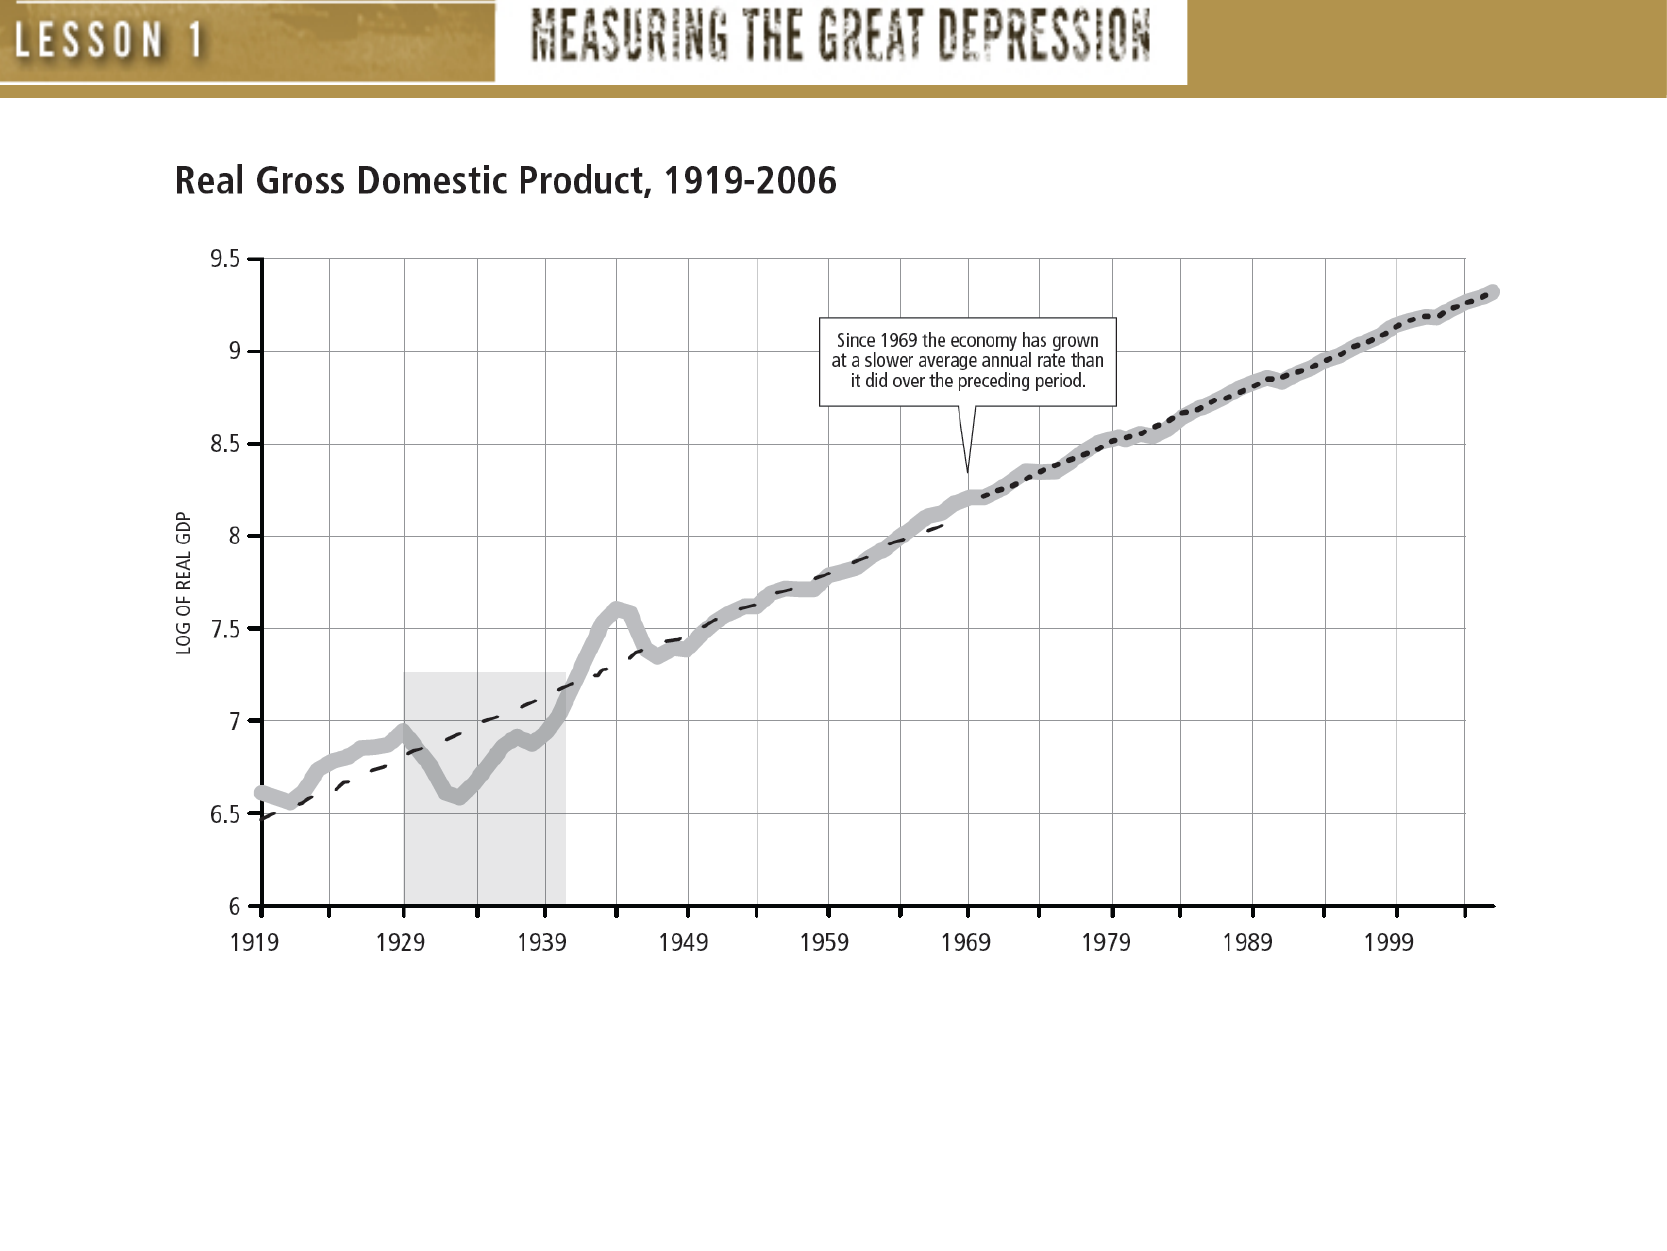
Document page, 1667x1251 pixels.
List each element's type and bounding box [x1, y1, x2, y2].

picture [170, 162, 1514, 956]
picture [0, 0, 1188, 85]
